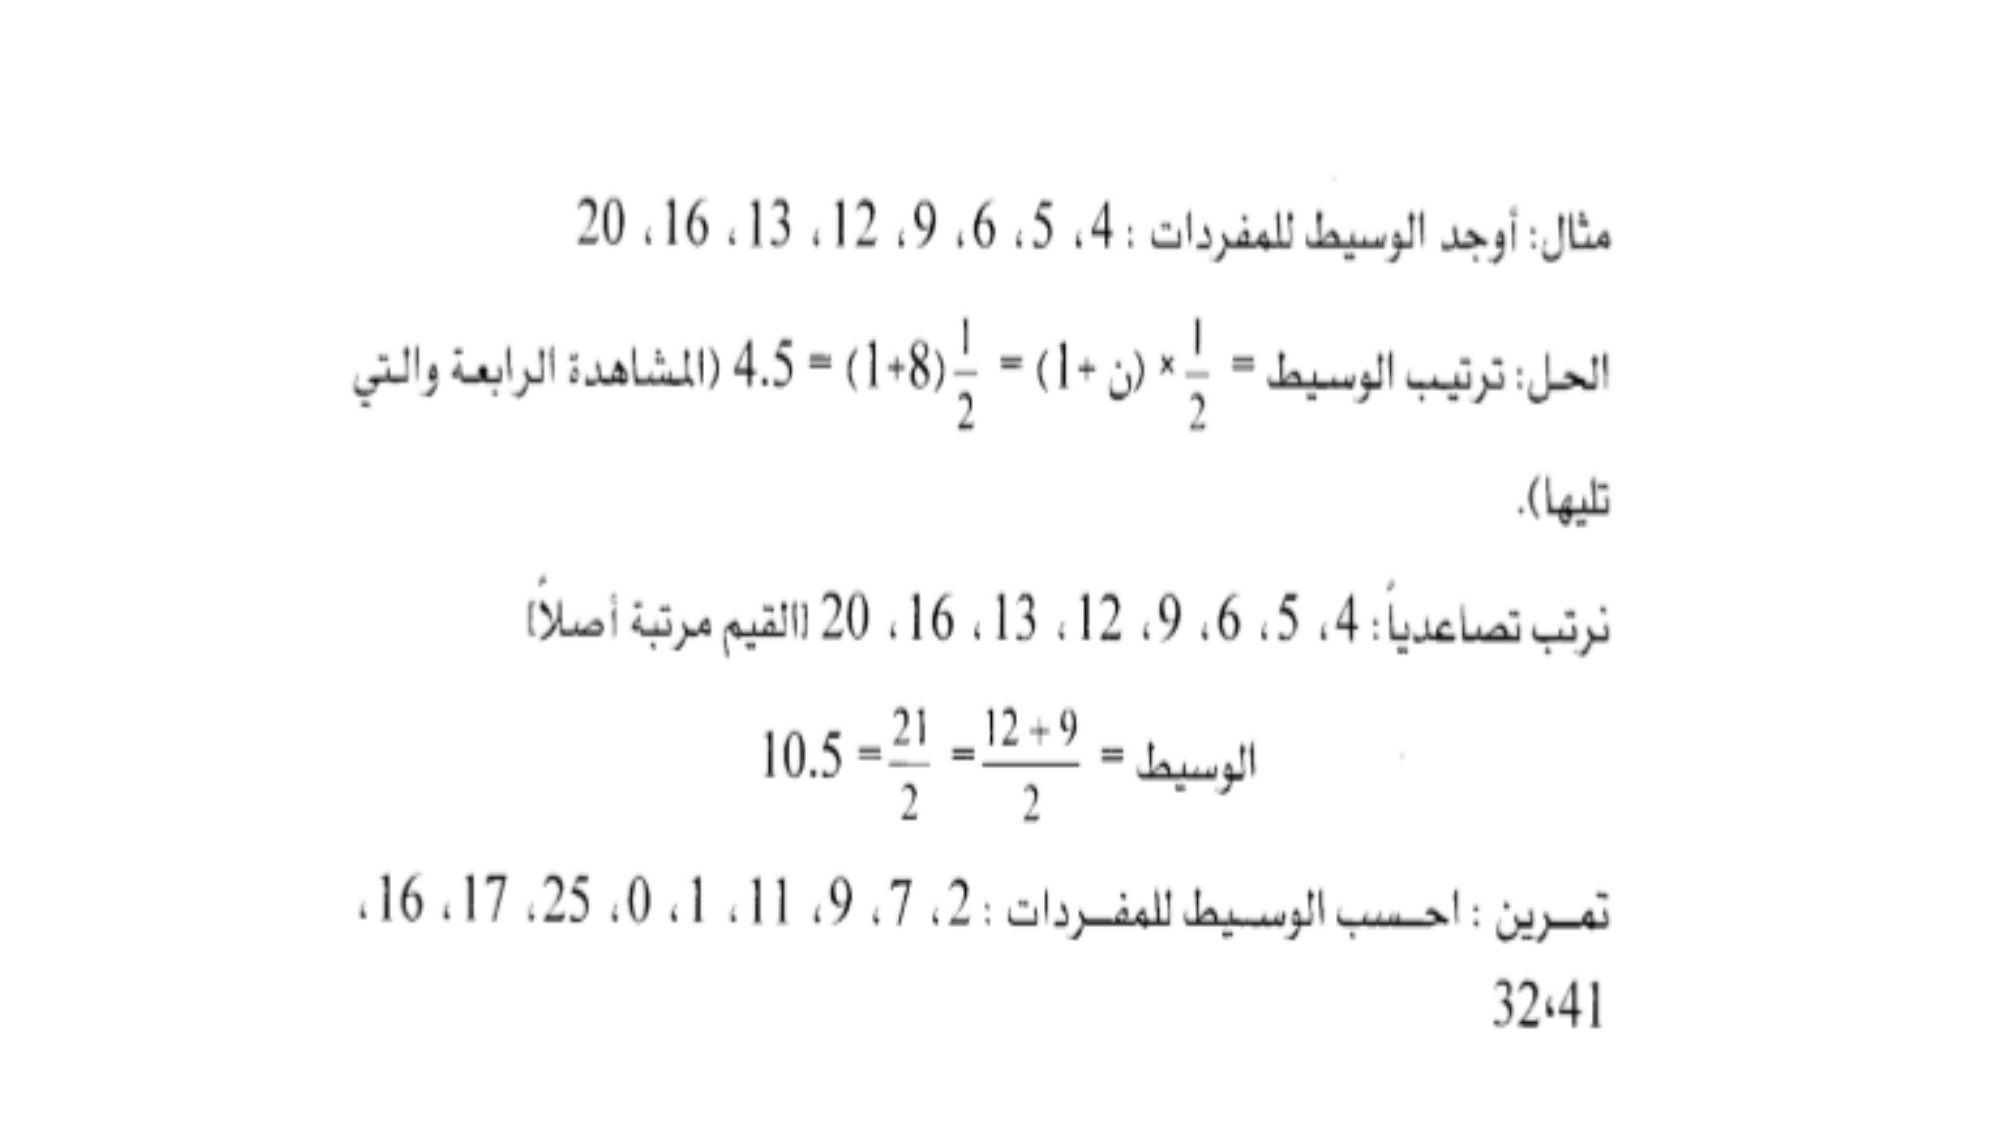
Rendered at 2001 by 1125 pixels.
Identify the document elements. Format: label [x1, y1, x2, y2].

picture [271, 51, 1762, 1057]
